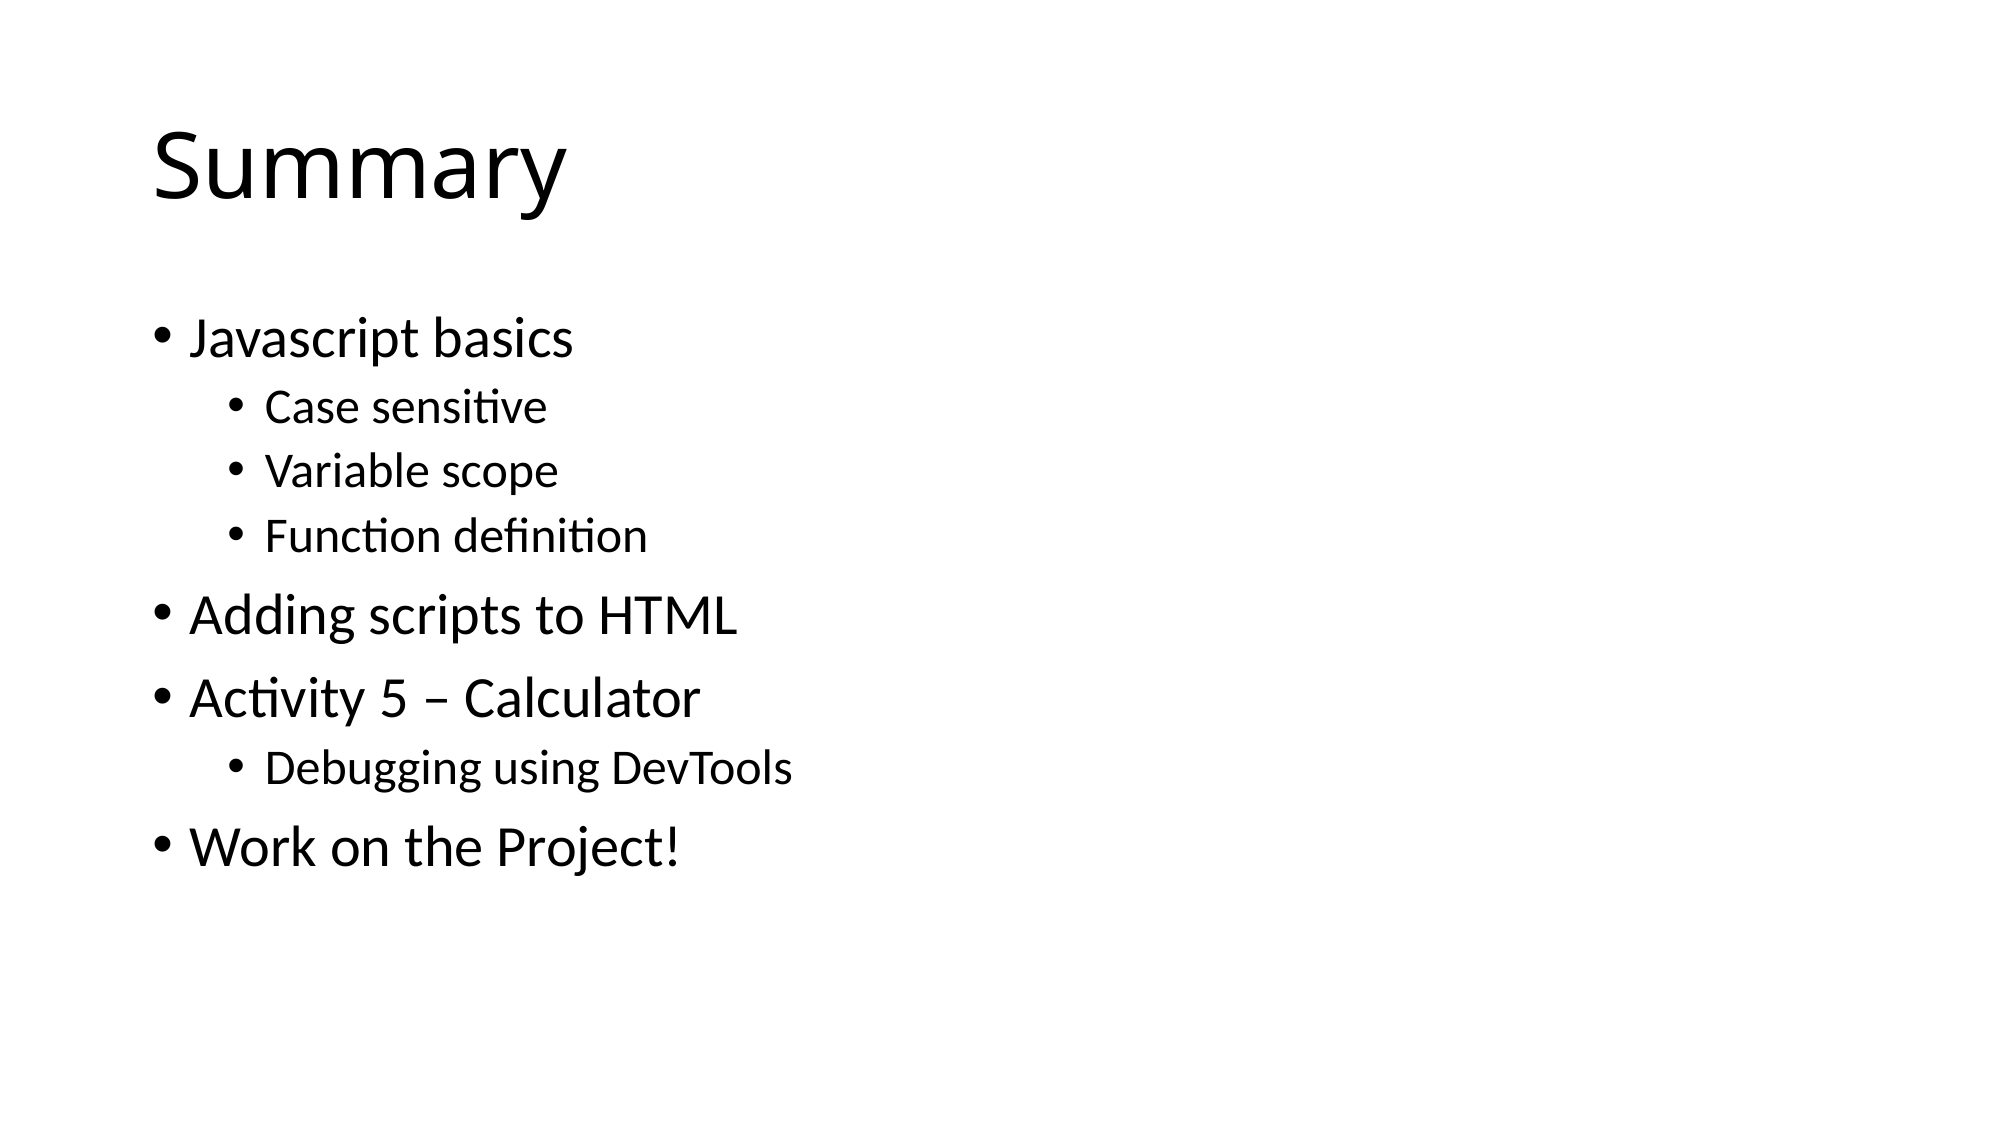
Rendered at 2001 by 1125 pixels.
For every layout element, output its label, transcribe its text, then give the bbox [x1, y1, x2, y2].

list Javascript basics Case sensitive Variable scope Function definition Adding scripts to HTML Activity 5 – Calculator Debugging using DevTools Work on the Project! [137, 299, 1863, 1014]
title Summary [137, 59, 1863, 278]
